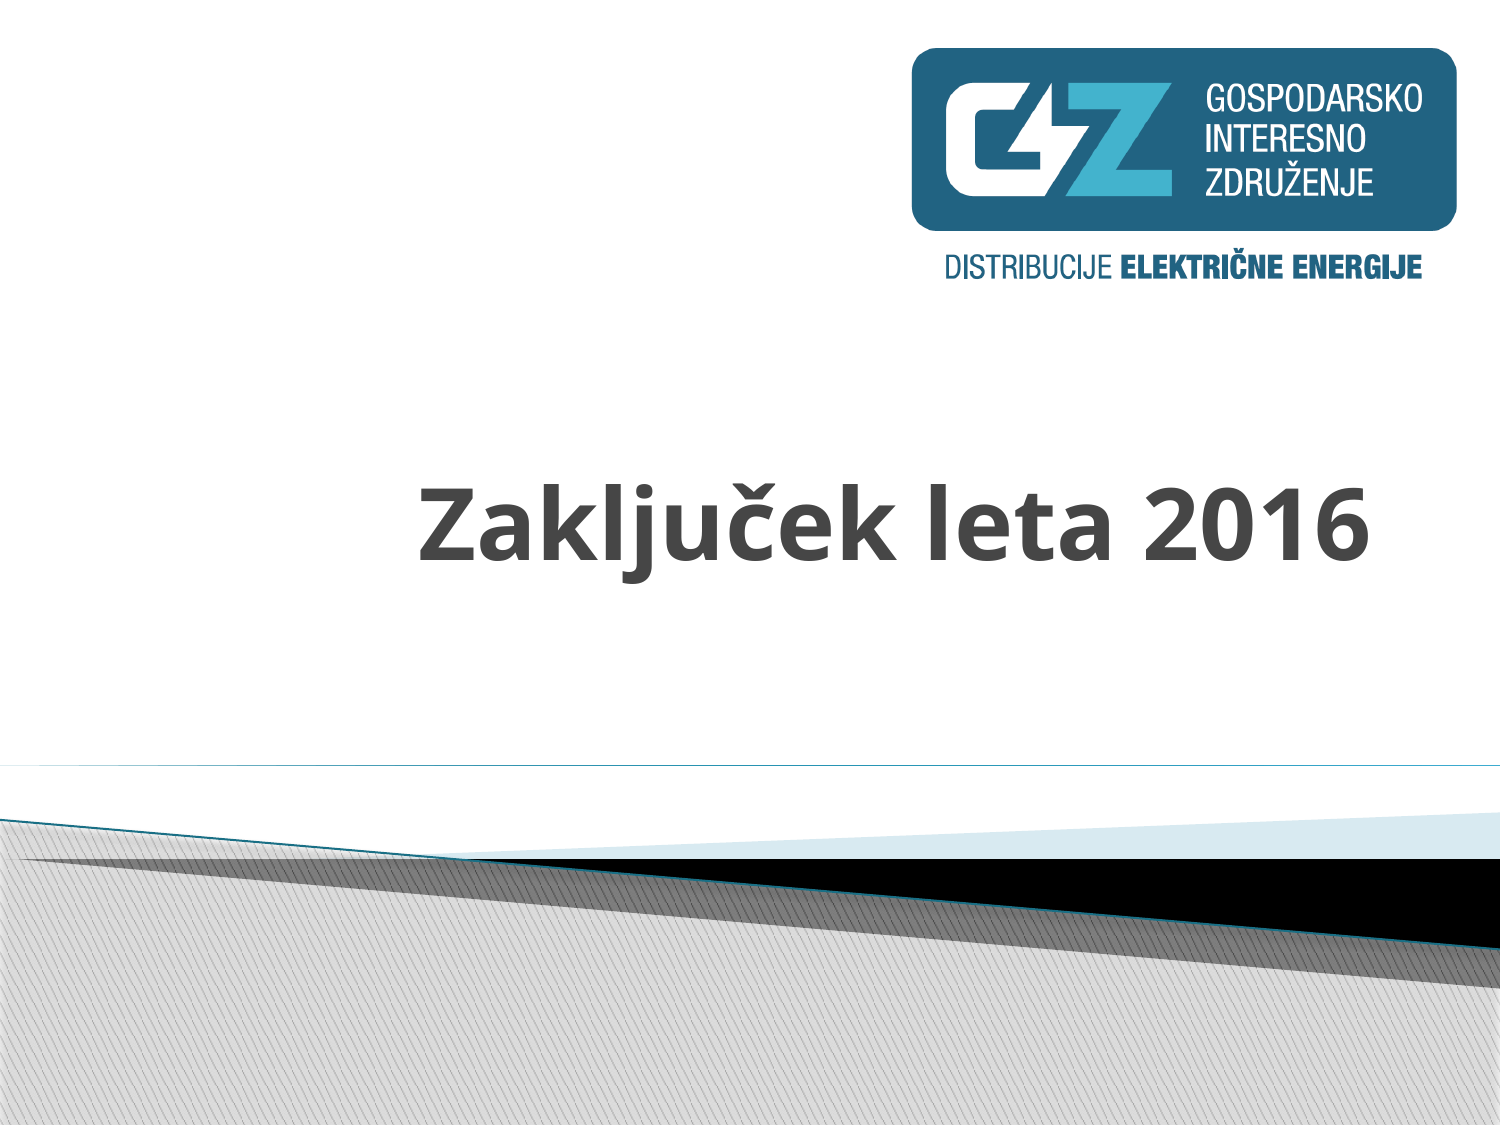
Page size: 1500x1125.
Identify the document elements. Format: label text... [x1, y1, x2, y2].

picture [879, 30, 1477, 306]
picture [5, 859, 1500, 989]
title Zaključek leta 2016 [112, 287, 1388, 588]
